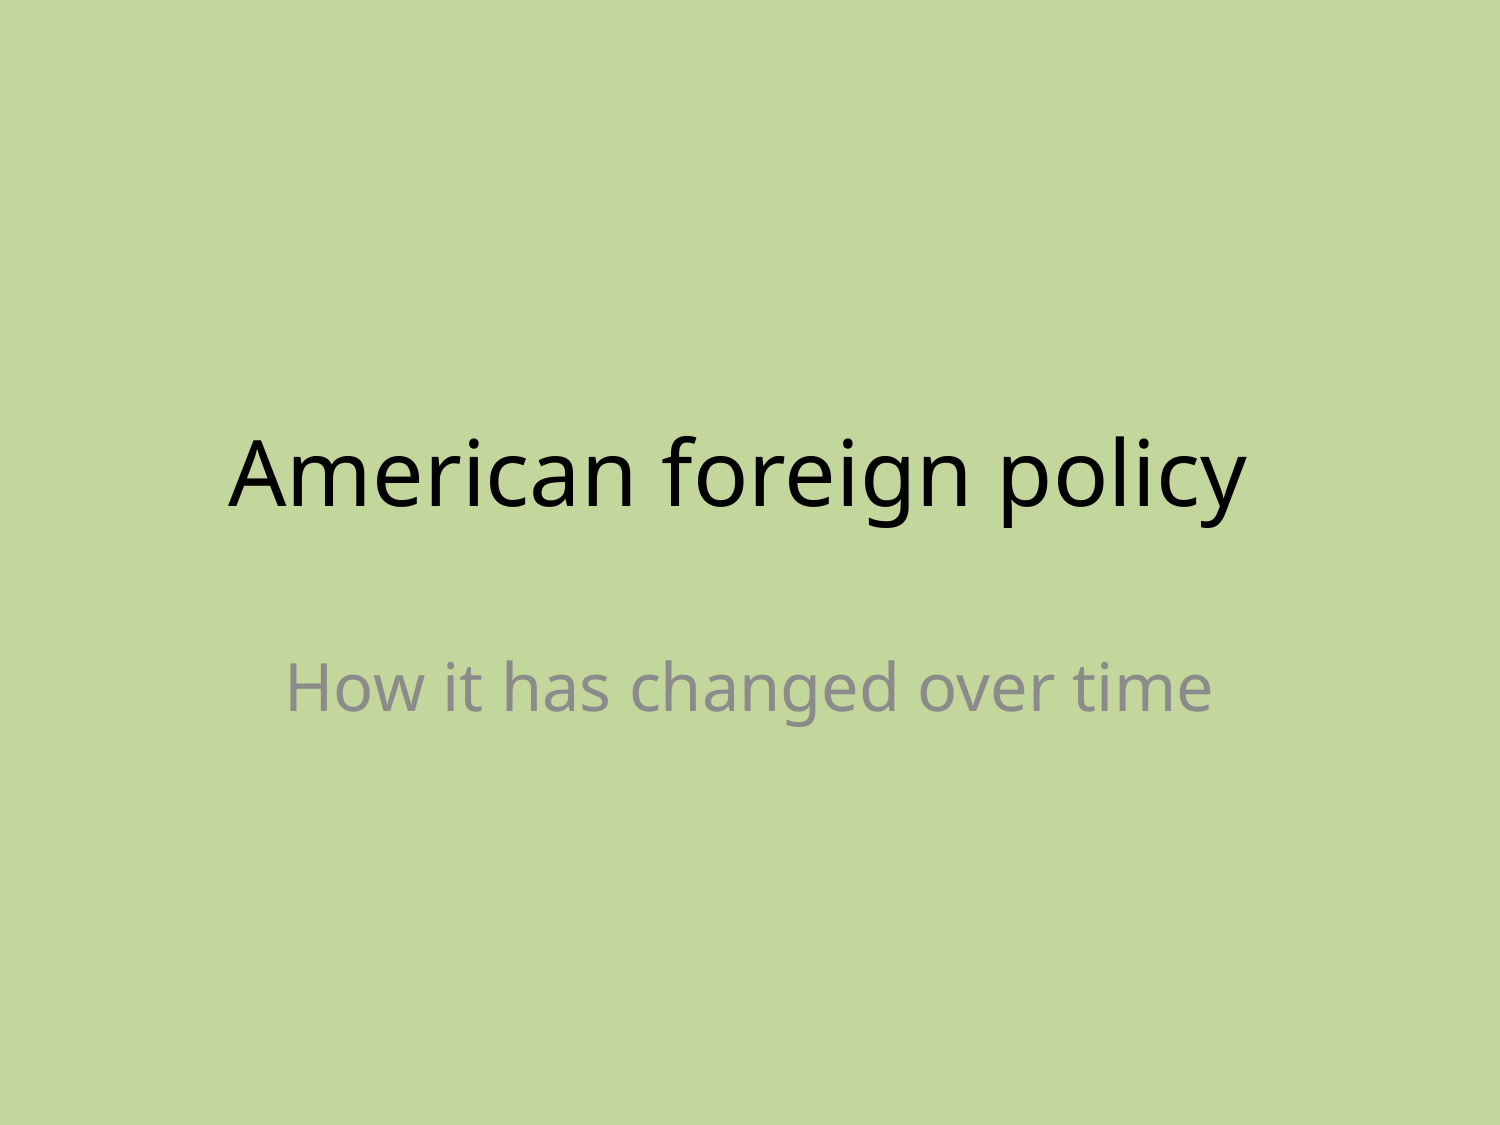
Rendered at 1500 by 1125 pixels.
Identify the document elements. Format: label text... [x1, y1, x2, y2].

subtitle How it has changed over time [225, 637, 1275, 925]
title American foreign policy [112, 349, 1388, 591]
